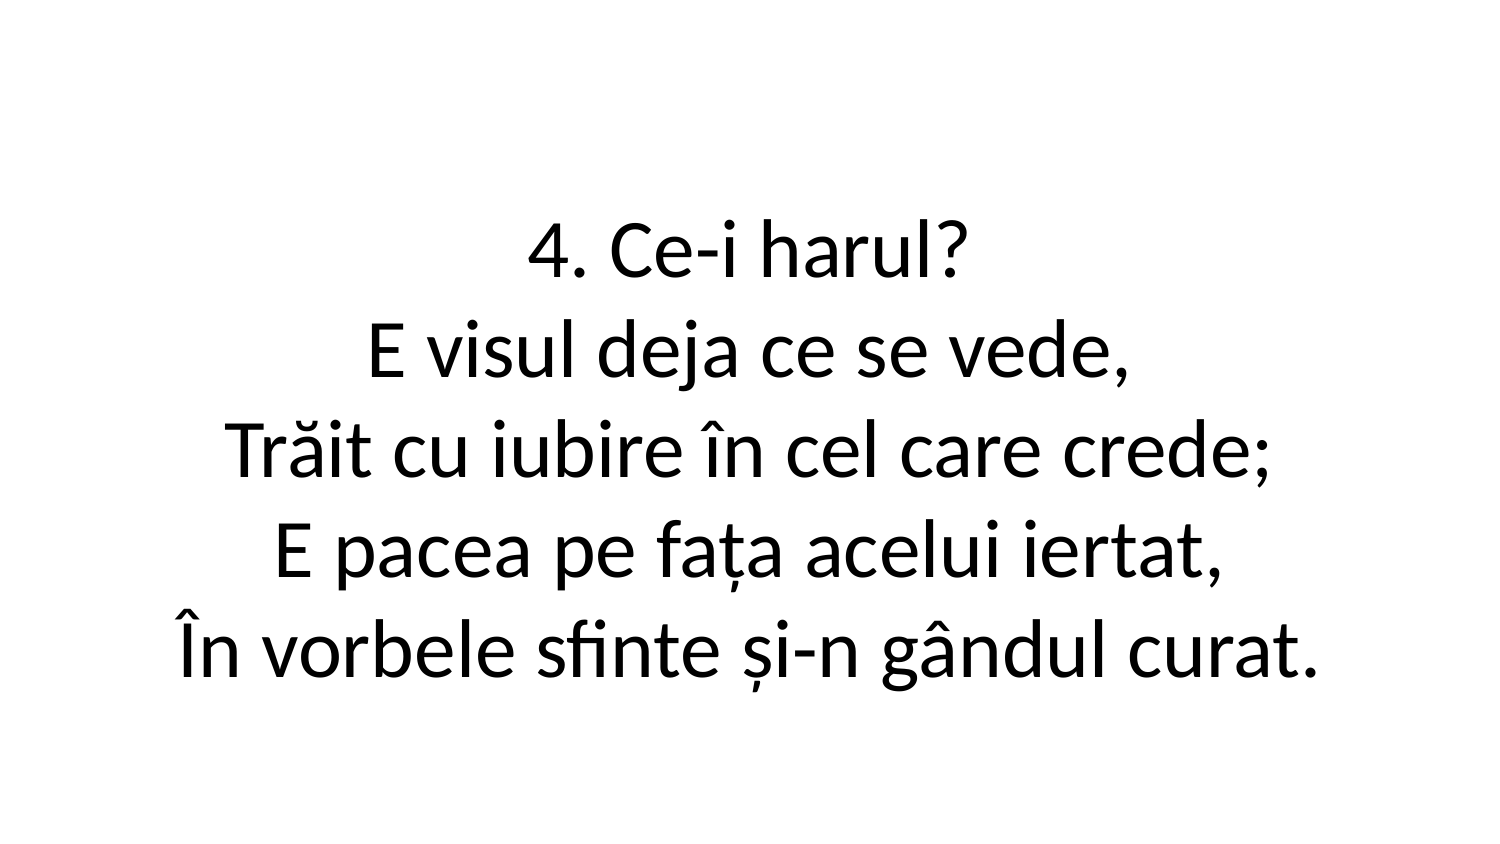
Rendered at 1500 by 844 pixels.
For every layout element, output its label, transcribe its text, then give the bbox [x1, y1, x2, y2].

text_box 4. Ce-i harul? E visul deja ce se vede, Trăit cu iubire în cel care crede; E pacea pe fața acelui iertat, În vorbele sfinte și-n gândul curat. [162, 142, 1337, 702]
